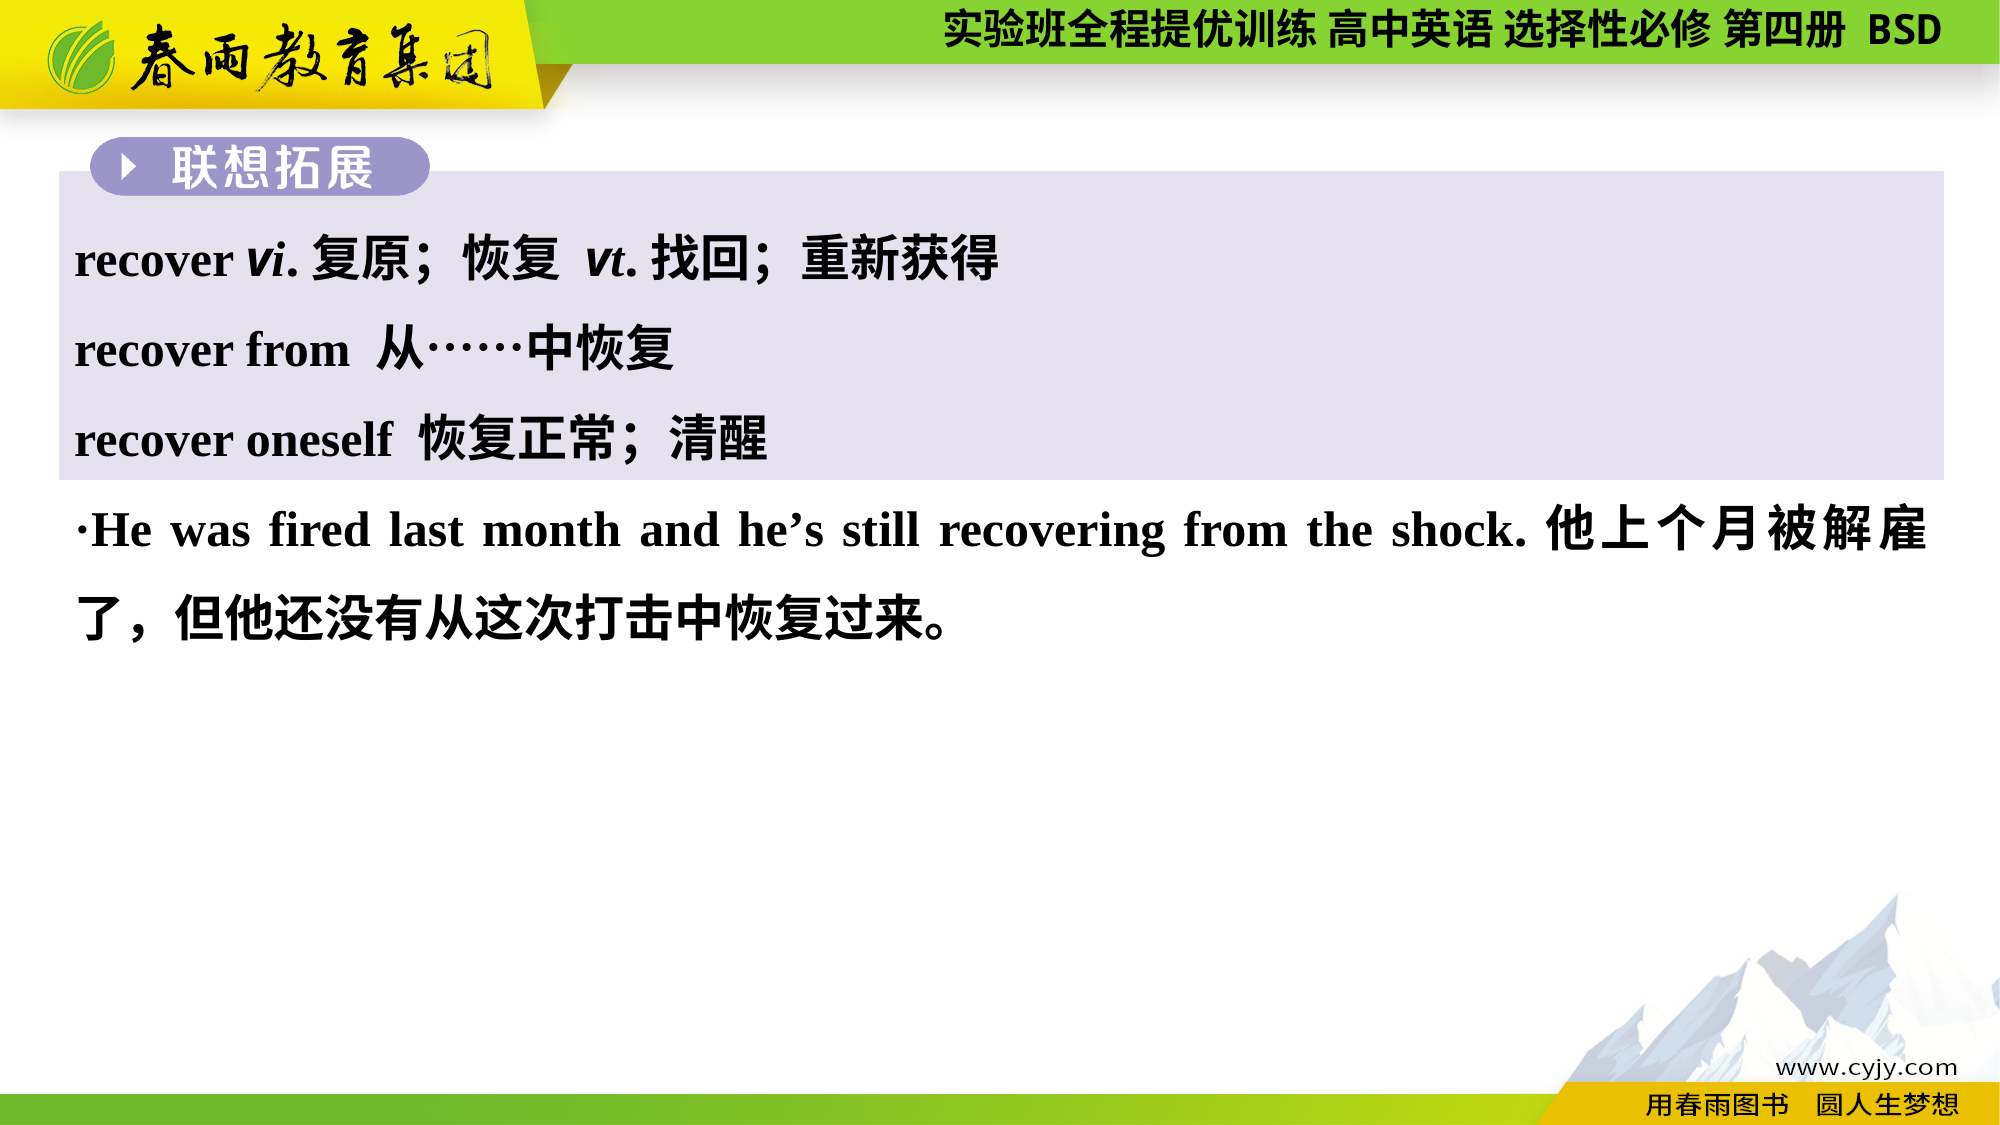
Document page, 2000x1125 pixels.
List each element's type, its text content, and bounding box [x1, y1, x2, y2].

picture [0, 0, 2000, 1125]
list recover vi.复原；恢复 vt.找回；重新获得 recover from 从……中恢复 recover oneself 恢复正常；清醒 ·He was fired last month and he’s still recovering from the shock.他上个月被解雇了，但他还没有从这次打击中恢复过来。 [59, 489, 1944, 659]
